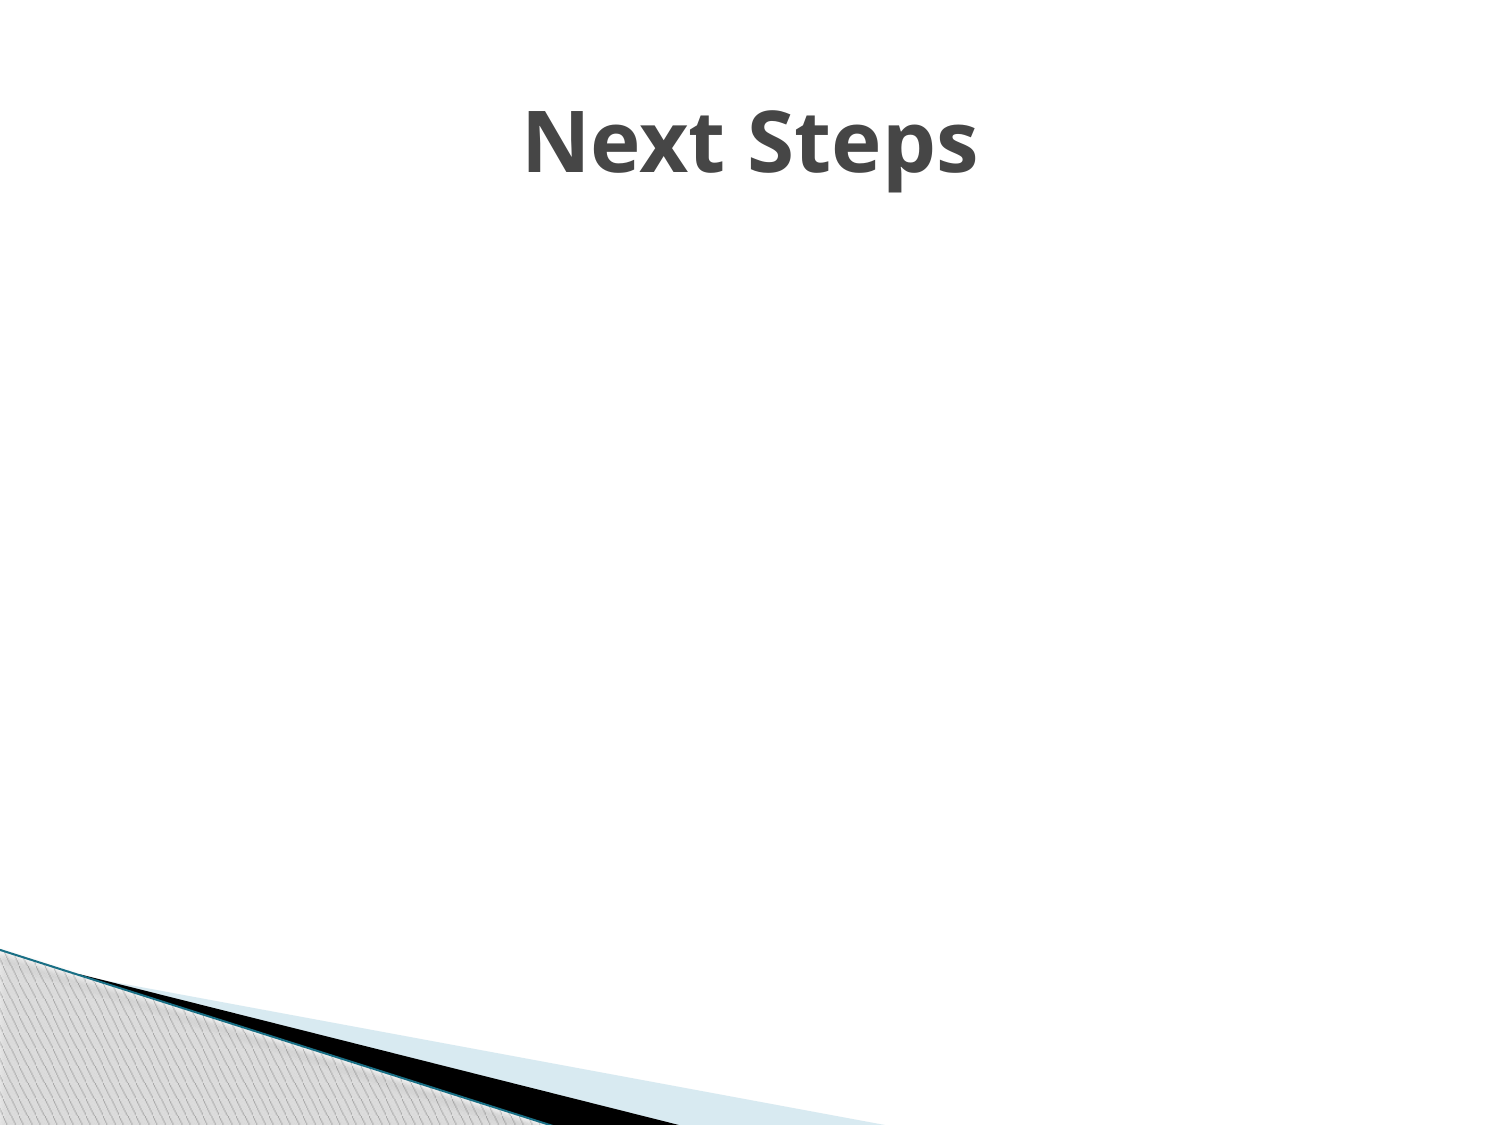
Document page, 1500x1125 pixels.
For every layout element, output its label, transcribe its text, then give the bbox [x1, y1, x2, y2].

title Next Steps [75, 45, 1425, 233]
